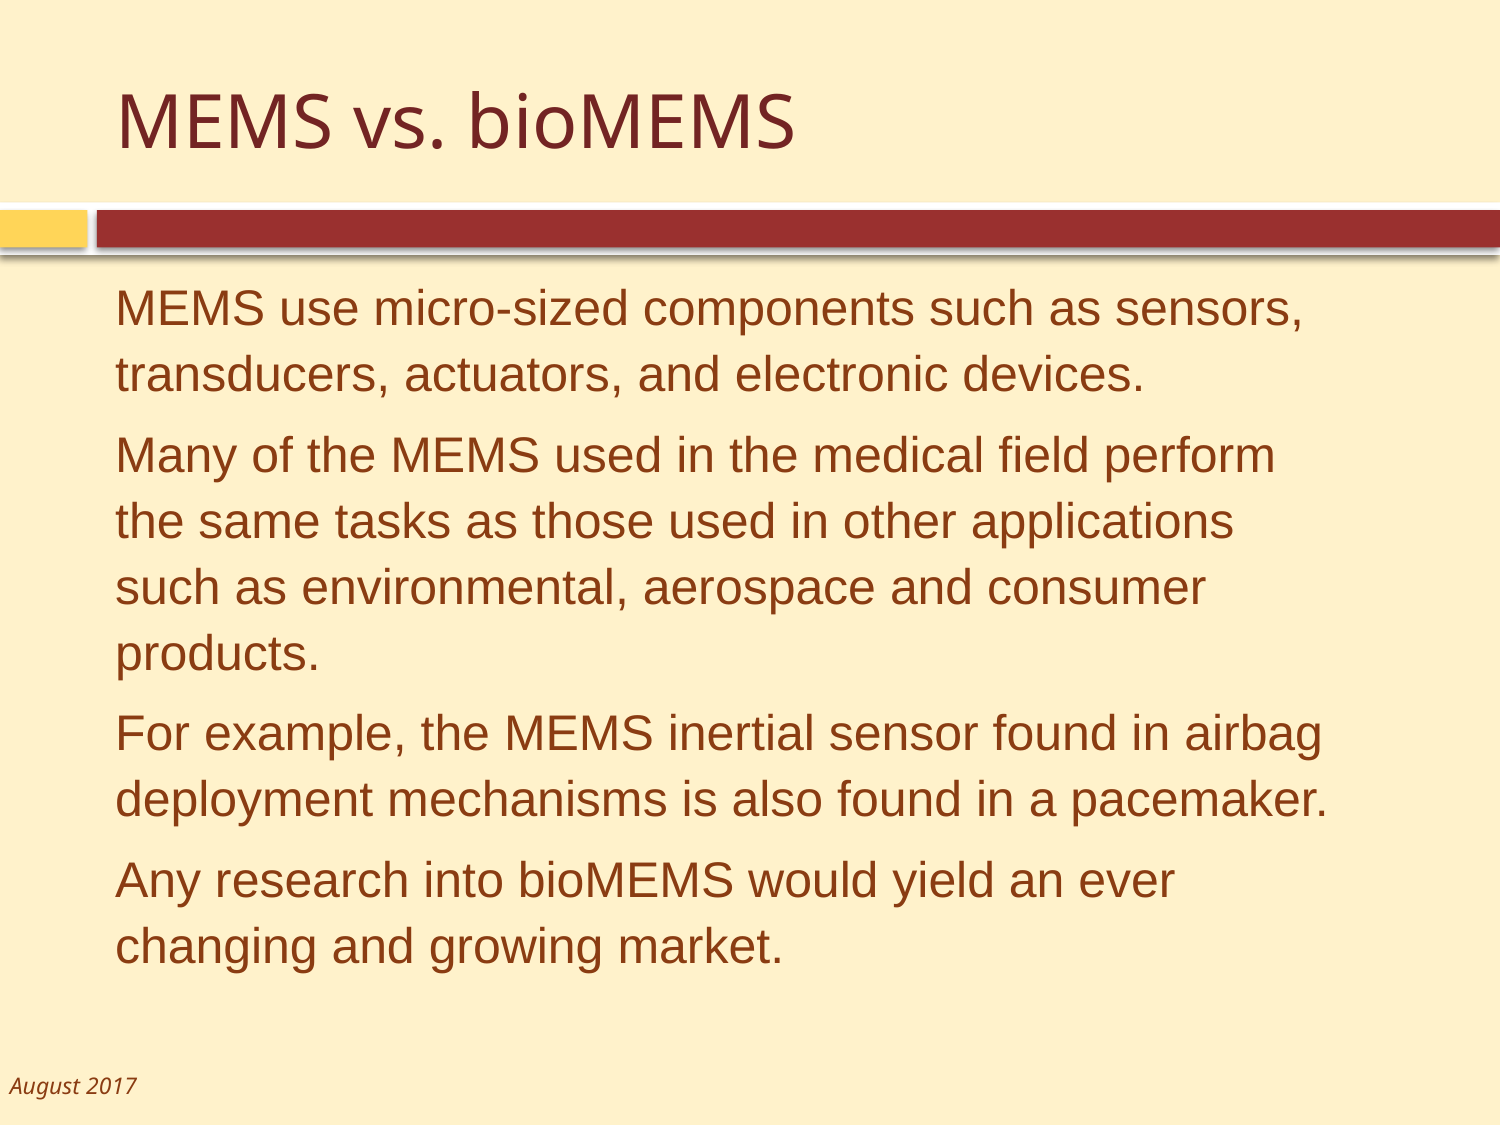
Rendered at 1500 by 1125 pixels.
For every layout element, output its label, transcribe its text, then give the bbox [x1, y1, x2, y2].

title MEMS vs. bioMEMS [100, 37, 1438, 200]
list MEMS use micro-sized components such as sensors, transducers, actuators, and electronic devices. Many of the MEMS used in the medical field perform the same tasks as those used in other applications such as environmental, aerospace and consumer products. For example, the MEMS inertial sensor found in airbag deployment mechanisms is also found in a pacemaker. Any research into bioMEMS would yield an ever changing and growing market. [100, 262, 1354, 1000]
